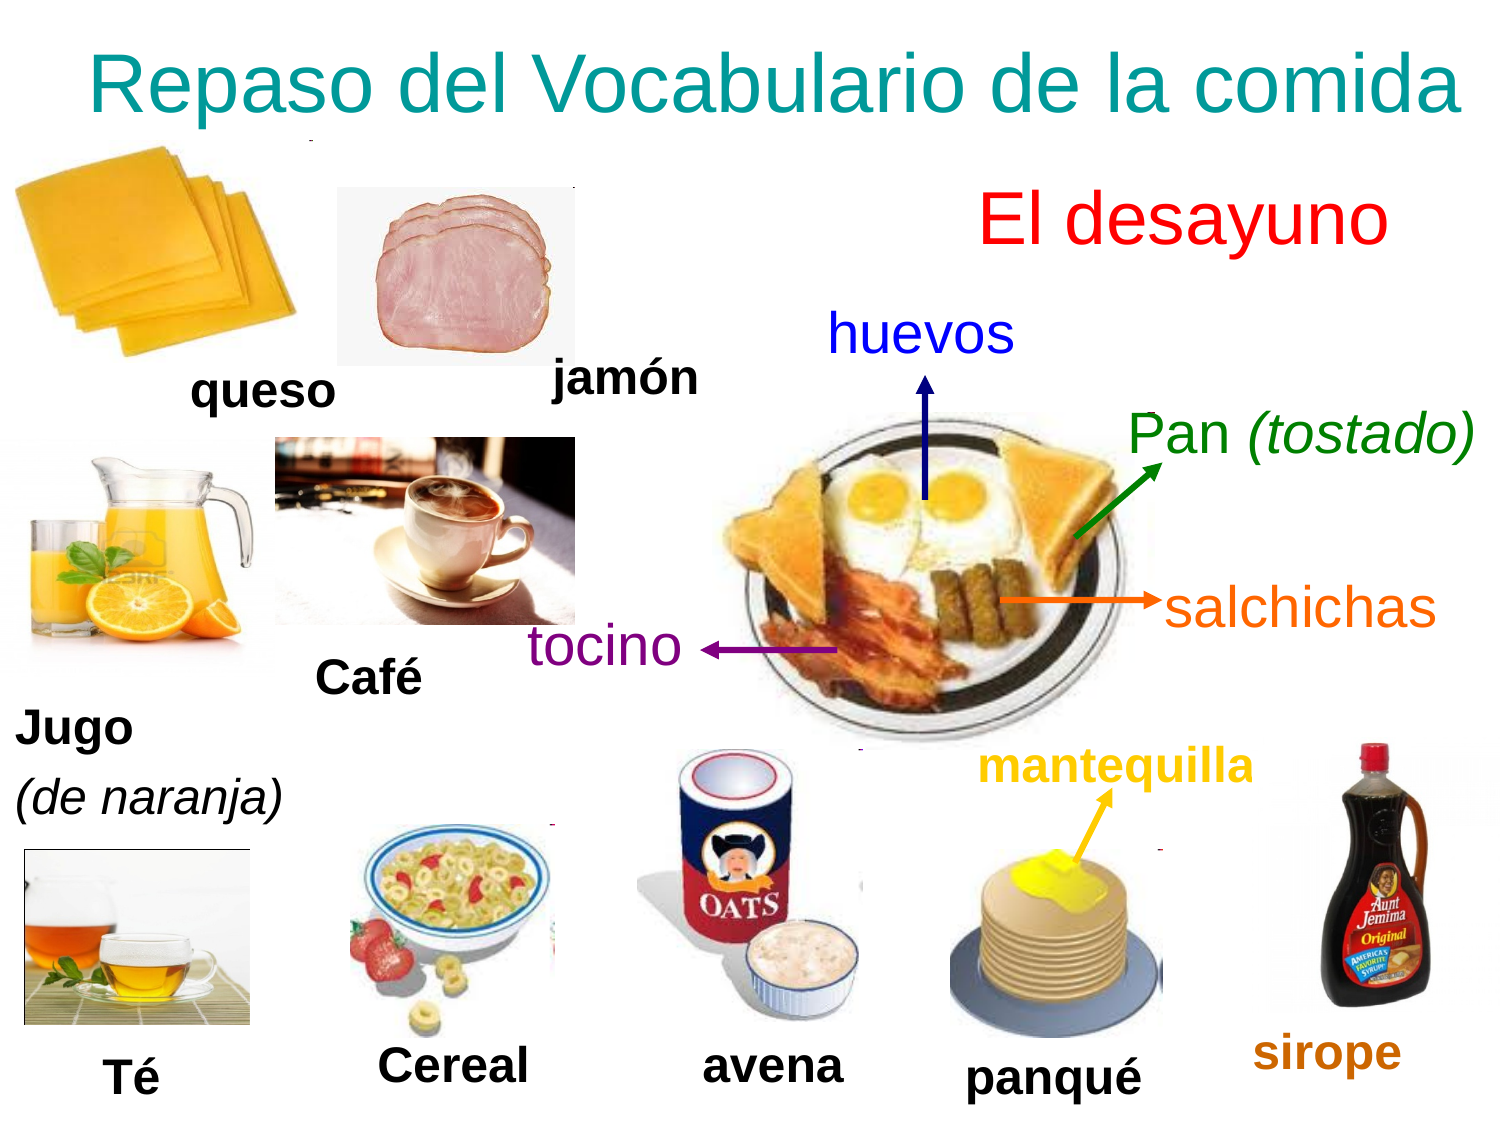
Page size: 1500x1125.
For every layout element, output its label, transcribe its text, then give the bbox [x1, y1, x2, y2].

text_box panqué [949, 1045, 1163, 1125]
picture [24, 849, 251, 1026]
text_box queso [174, 349, 375, 435]
text_box avena [687, 1024, 900, 1125]
picture [0, 437, 576, 677]
picture [949, 849, 1163, 1038]
text_box Cereal [362, 1024, 563, 1125]
text_box jamón [537, 337, 738, 438]
text_box El desayuno [962, 162, 1413, 263]
title Repaso del Vocabulario de la comida [62, 12, 1488, 146]
picture [637, 412, 1155, 1023]
text_box sirope [1237, 1012, 1425, 1113]
text_box Pan (tostado) [1112, 387, 1500, 488]
text_box huevos [812, 287, 1050, 388]
text_box Café [299, 637, 450, 738]
text_box Té [87, 1037, 188, 1125]
picture [0, 140, 313, 363]
picture [349, 824, 555, 1038]
text_box mantequilla [962, 724, 1350, 825]
picture [337, 187, 576, 366]
text_box tocino [512, 599, 707, 701]
text_box salchichas [1158, 562, 1500, 663]
text_box Jugo (de naranja) [0, 687, 325, 825]
picture [1252, 737, 1500, 1013]
